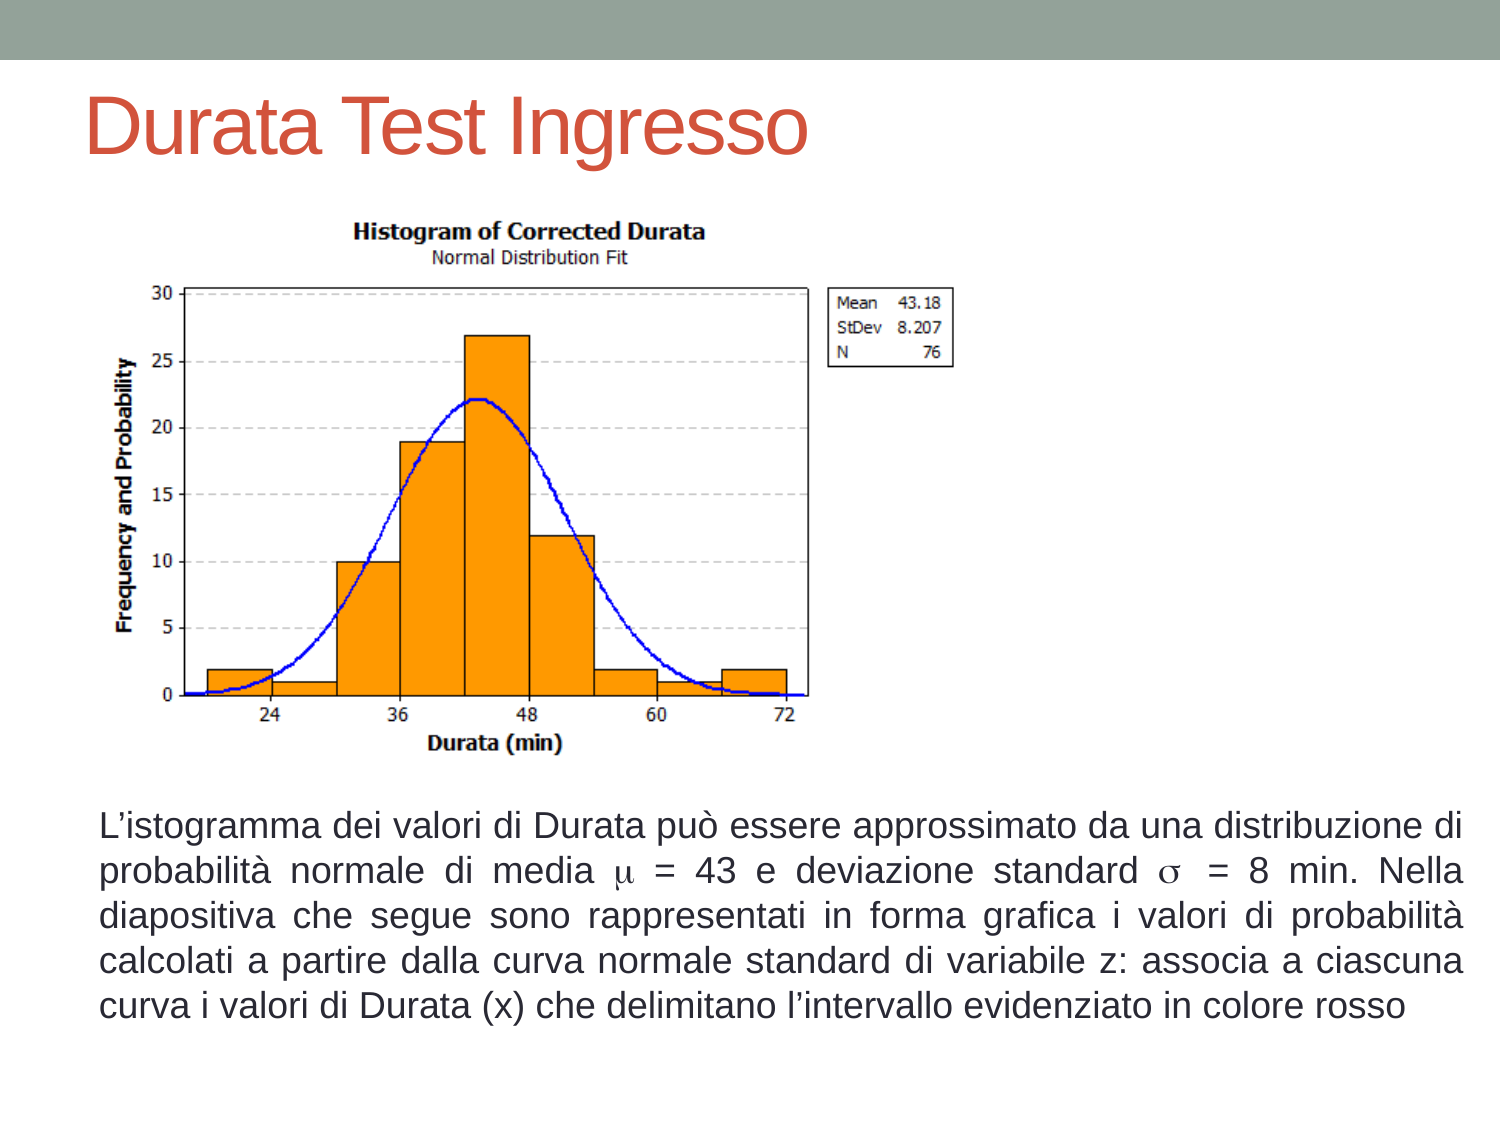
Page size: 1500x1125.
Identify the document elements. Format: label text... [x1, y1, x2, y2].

title Durata Test Ingresso [68, 54, 1419, 189]
picture [87, 188, 974, 780]
text_box L’istogramma dei valori di Durata può essere approssimato da una distribuzione di probabilità normale di media m = 43 e deviazione standard s = 8 min. Nella diapositiva che segue sono rappresentati in forma grafica i valori di probabilità calcolati a partire dalla curva normale standard di variabile z: associa a ciascuna curva i valori di Durata (x) che delimitano l’intervallo evidenziato in colore rosso [84, 793, 1479, 1034]
